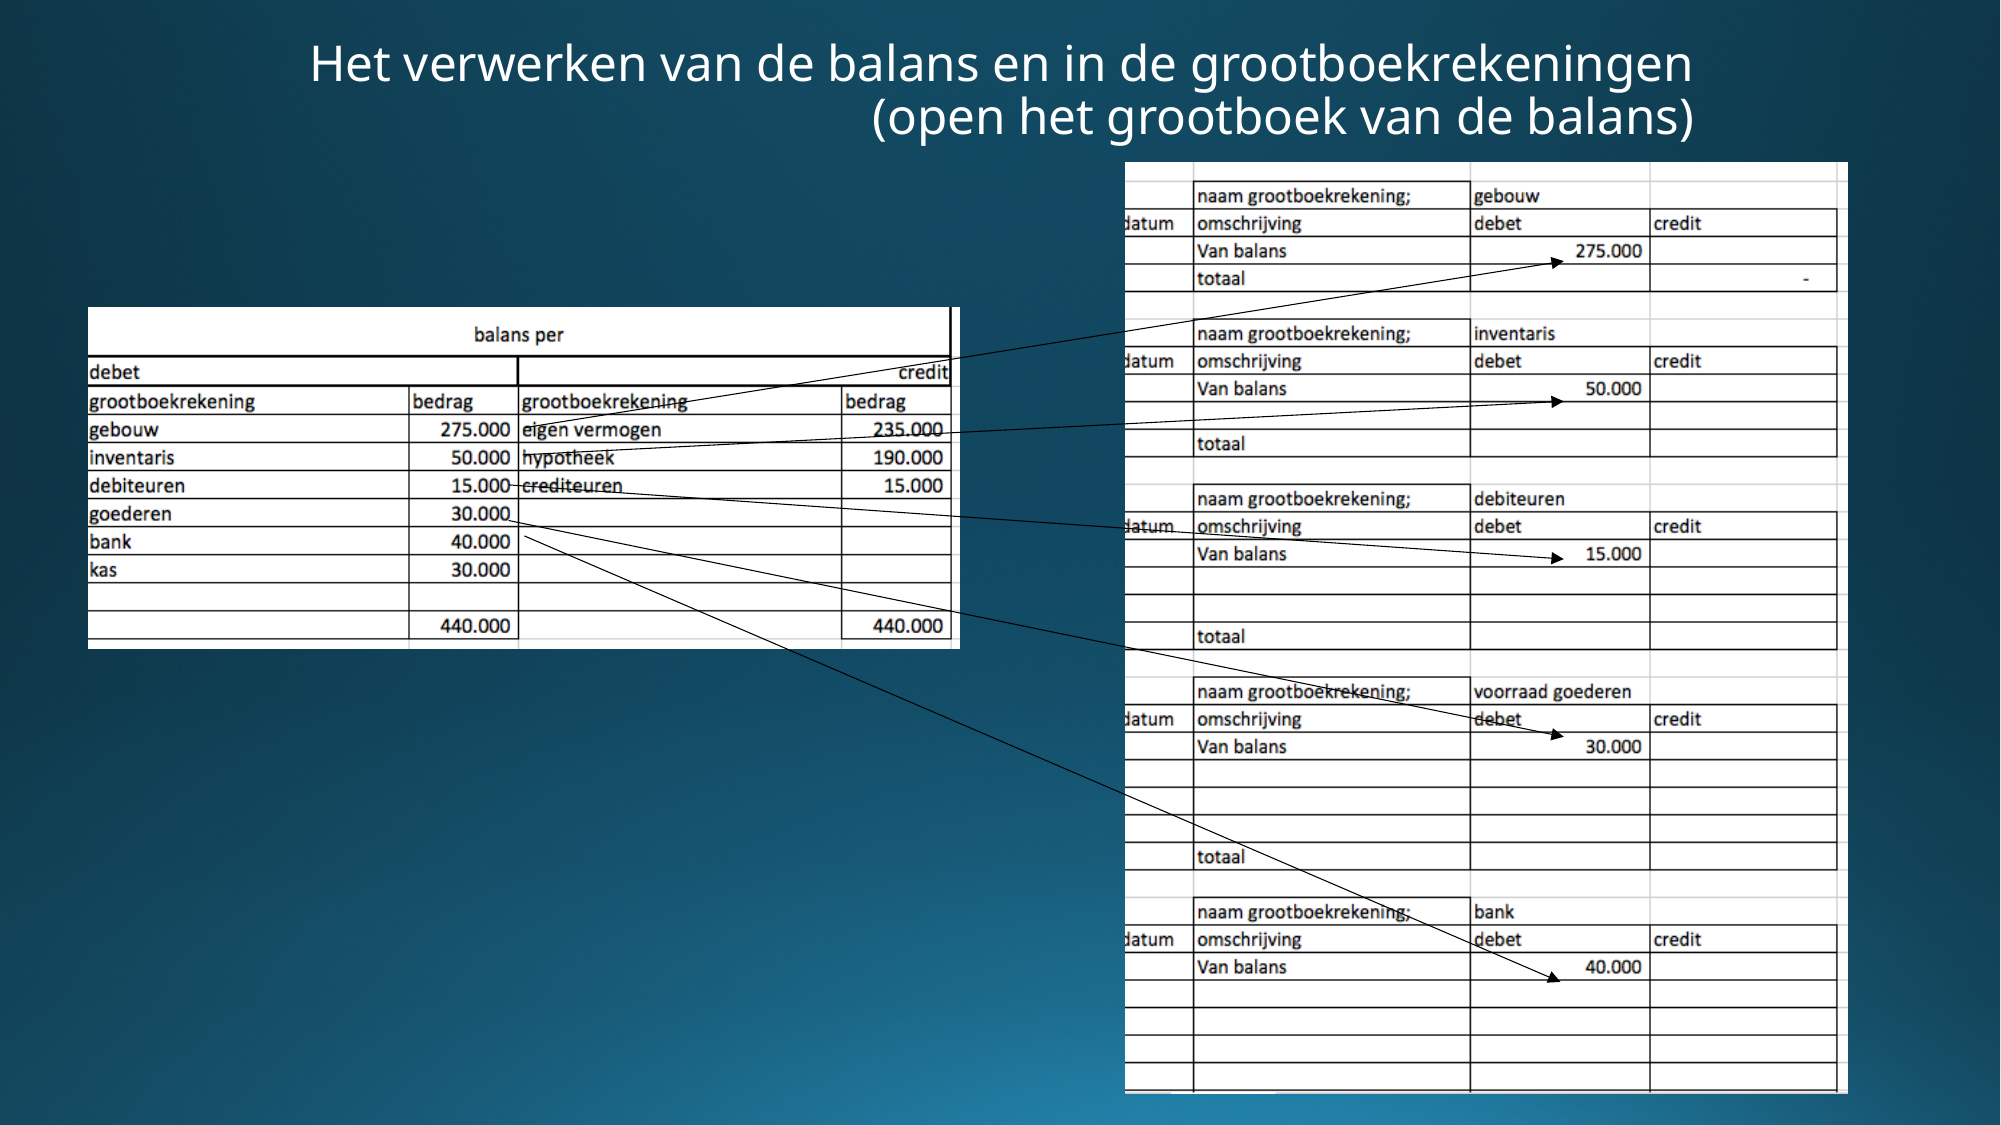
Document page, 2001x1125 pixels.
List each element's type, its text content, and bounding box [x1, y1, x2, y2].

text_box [524, 535, 1561, 982]
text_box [508, 484, 1564, 520]
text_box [508, 520, 1564, 737]
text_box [522, 401, 1564, 455]
picture [0, 0, 2001, 1125]
subtitle Het verwerken van de balans en in de grootboekrekeningen (open het grootboek van de balans) [209, 29, 1710, 153]
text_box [524, 260, 1564, 401]
